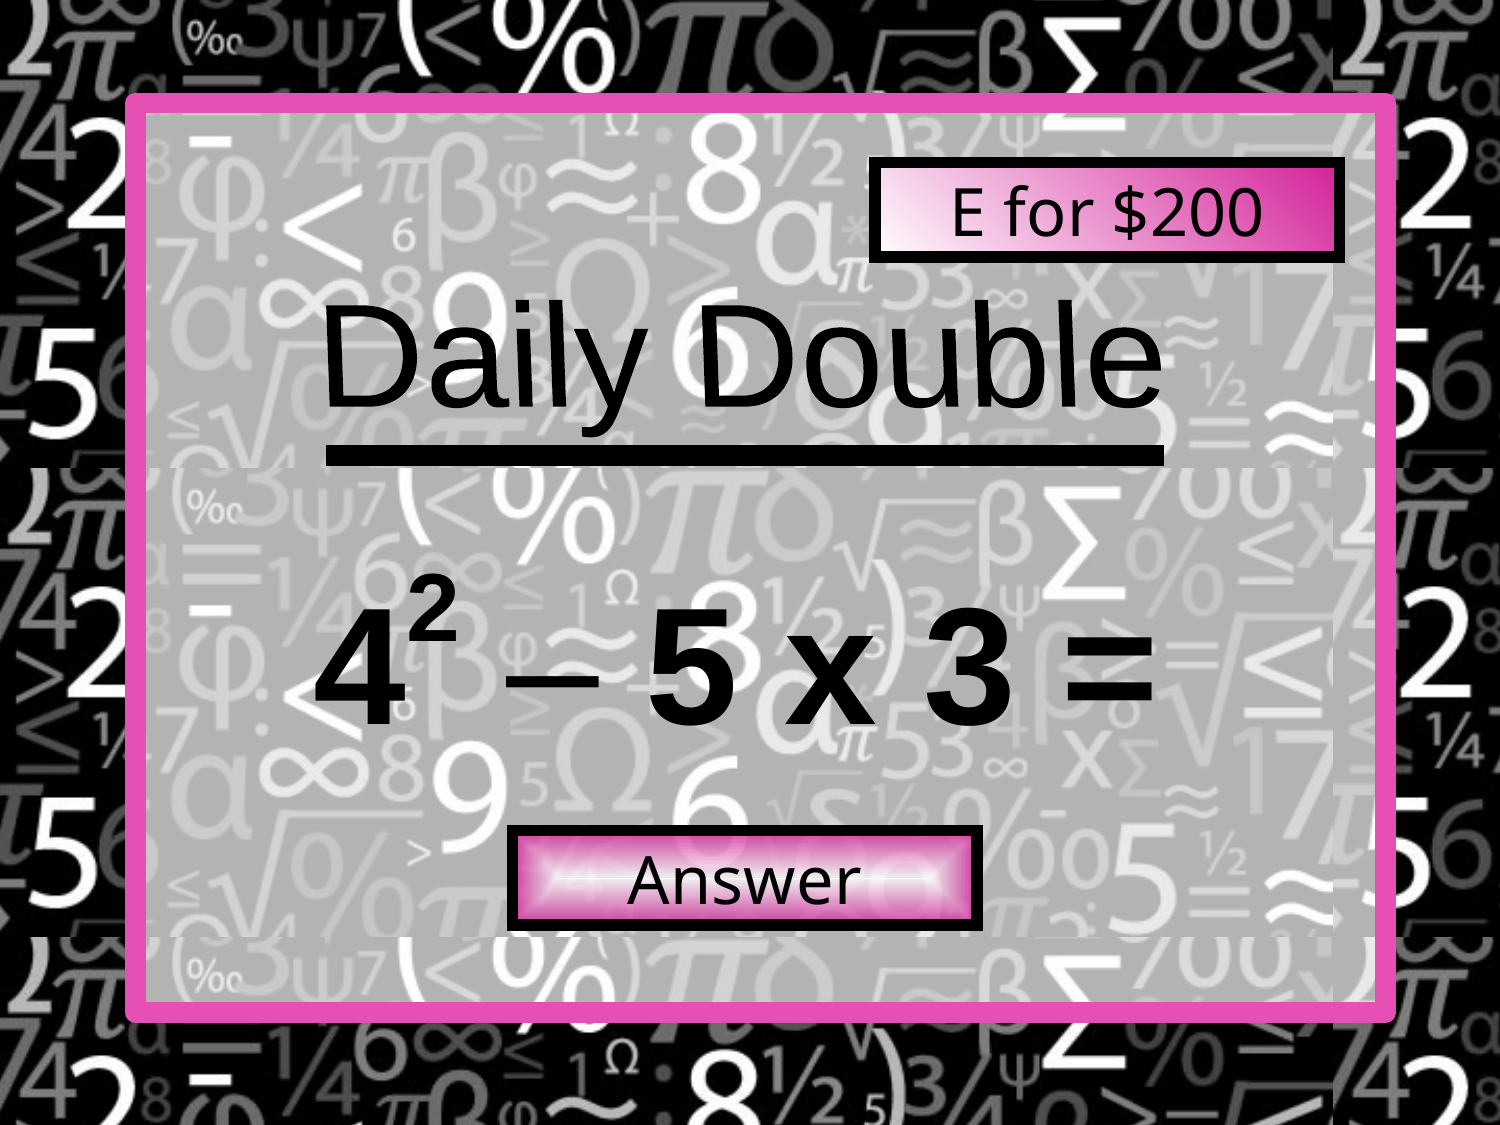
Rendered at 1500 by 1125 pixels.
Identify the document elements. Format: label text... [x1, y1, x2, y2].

text_box Answer [512, 830, 977, 926]
text_box E for $200 [874, 162, 1340, 258]
picture [0, 0, 1500, 1125]
text_box 42 – 5 x 3 = [260, 537, 1261, 766]
text_box [134, 101, 1388, 1015]
